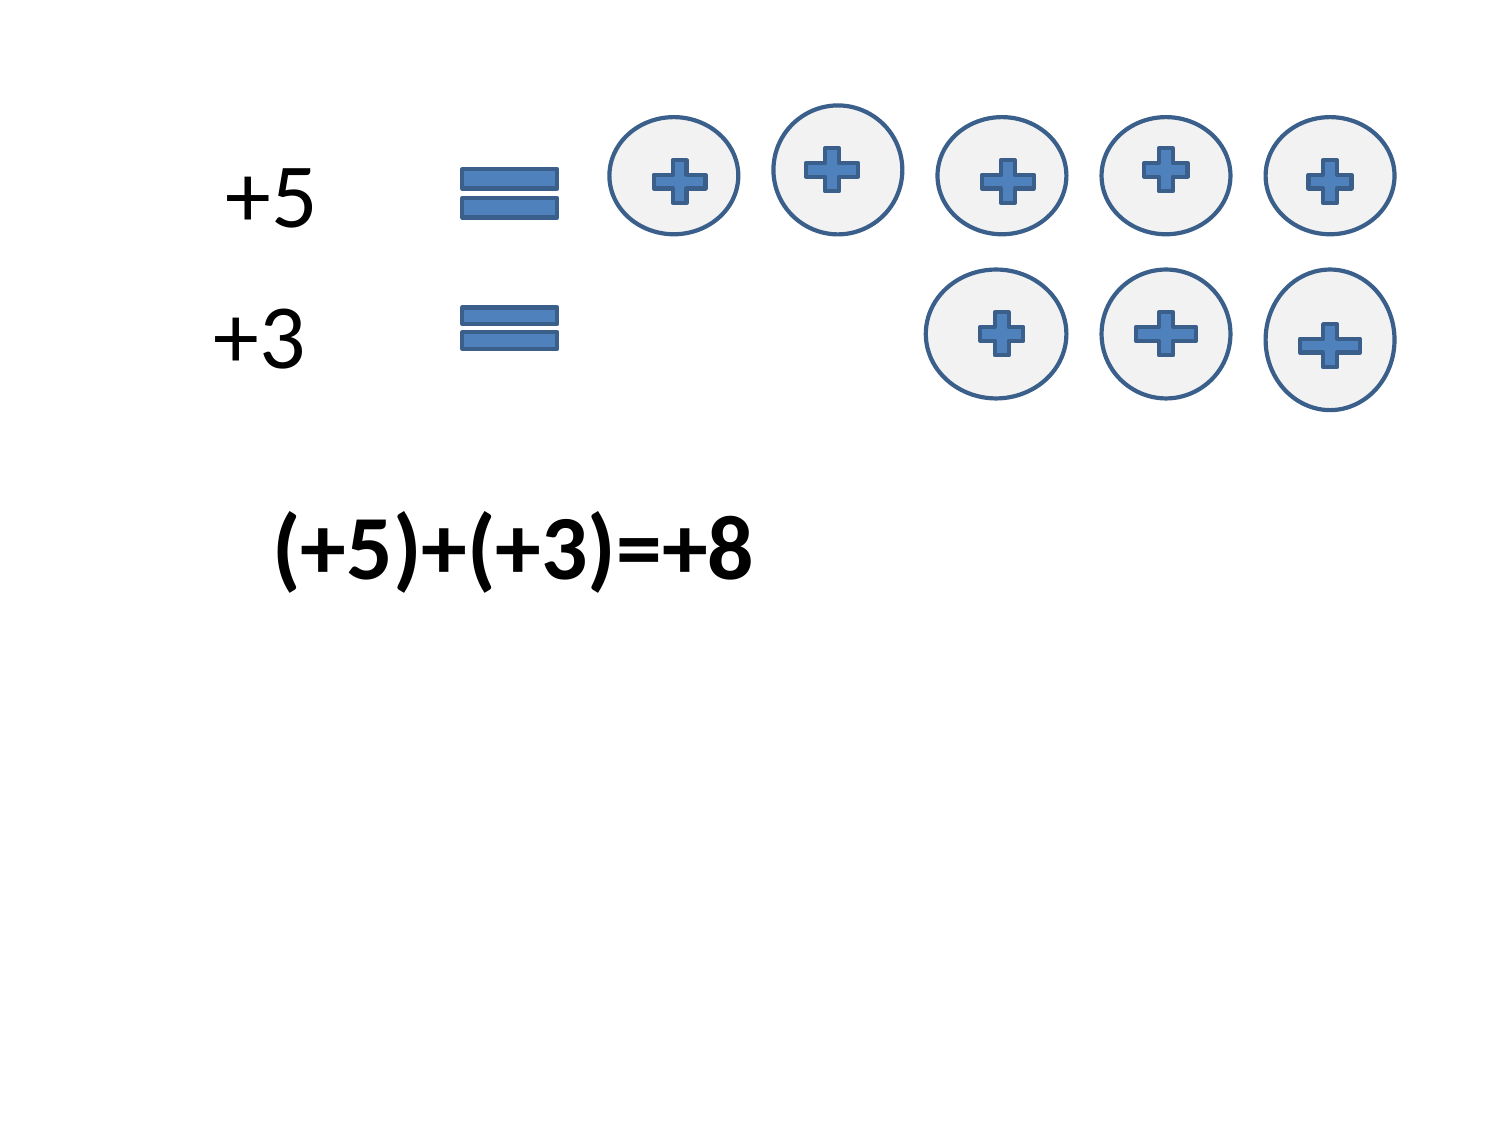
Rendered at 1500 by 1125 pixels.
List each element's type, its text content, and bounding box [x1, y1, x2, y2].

text_box +3 [199, 269, 446, 395]
text_box [1298, 322, 1362, 369]
text_box [460, 167, 559, 191]
text_box [978, 310, 1025, 357]
text_box [652, 158, 708, 205]
text_box (+5)+(+3)=+8 [257, 480, 915, 606]
text_box [460, 305, 559, 326]
text_box [923, 267, 1069, 401]
text_box [460, 330, 559, 351]
text_box [1134, 310, 1198, 357]
text_box [1099, 267, 1233, 401]
text_box +5 [210, 128, 434, 254]
text_box [804, 146, 860, 193]
text_box [771, 103, 905, 237]
text_box [1142, 146, 1190, 193]
text_box [1306, 158, 1354, 205]
text_box [1263, 115, 1397, 237]
text_box [1099, 115, 1233, 237]
text_box [980, 158, 1036, 205]
text_box [935, 115, 1069, 237]
text_box [460, 196, 559, 220]
text_box [607, 115, 741, 237]
text_box [1263, 267, 1397, 413]
